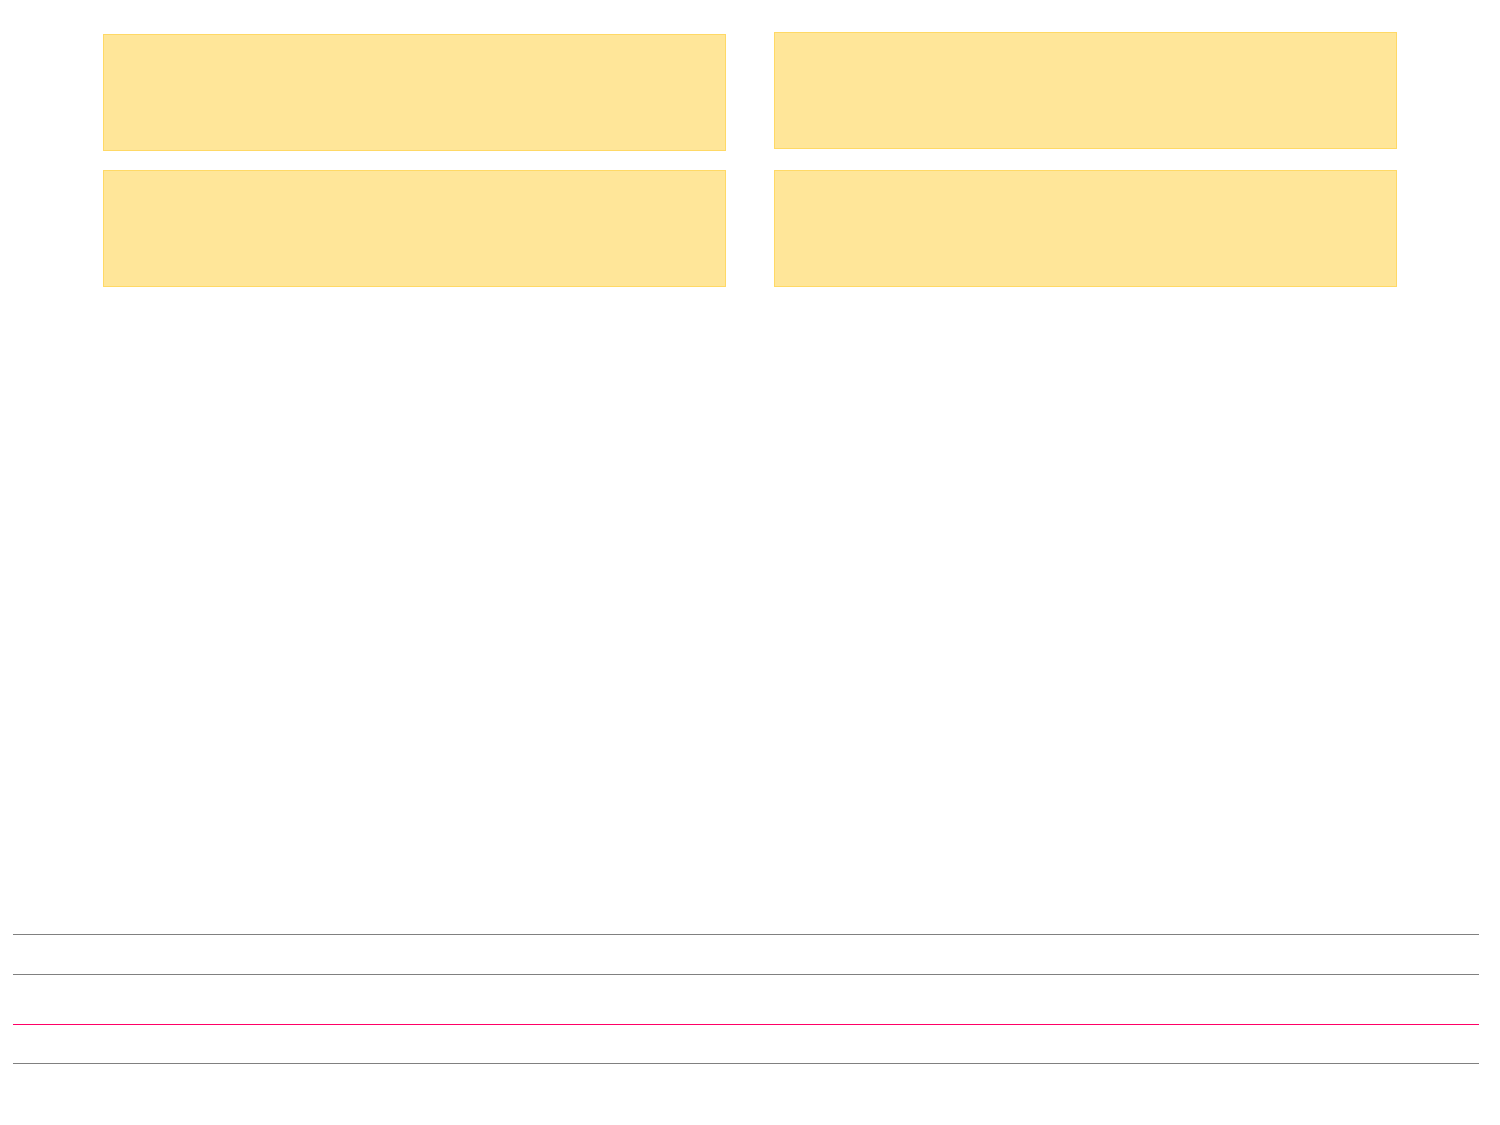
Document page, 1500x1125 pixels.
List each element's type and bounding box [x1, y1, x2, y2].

text_box [103, 34, 726, 151]
text_box [774, 32, 1397, 149]
text_box [12, 934, 1479, 1064]
text_box [774, 170, 1397, 287]
text_box [103, 170, 726, 287]
